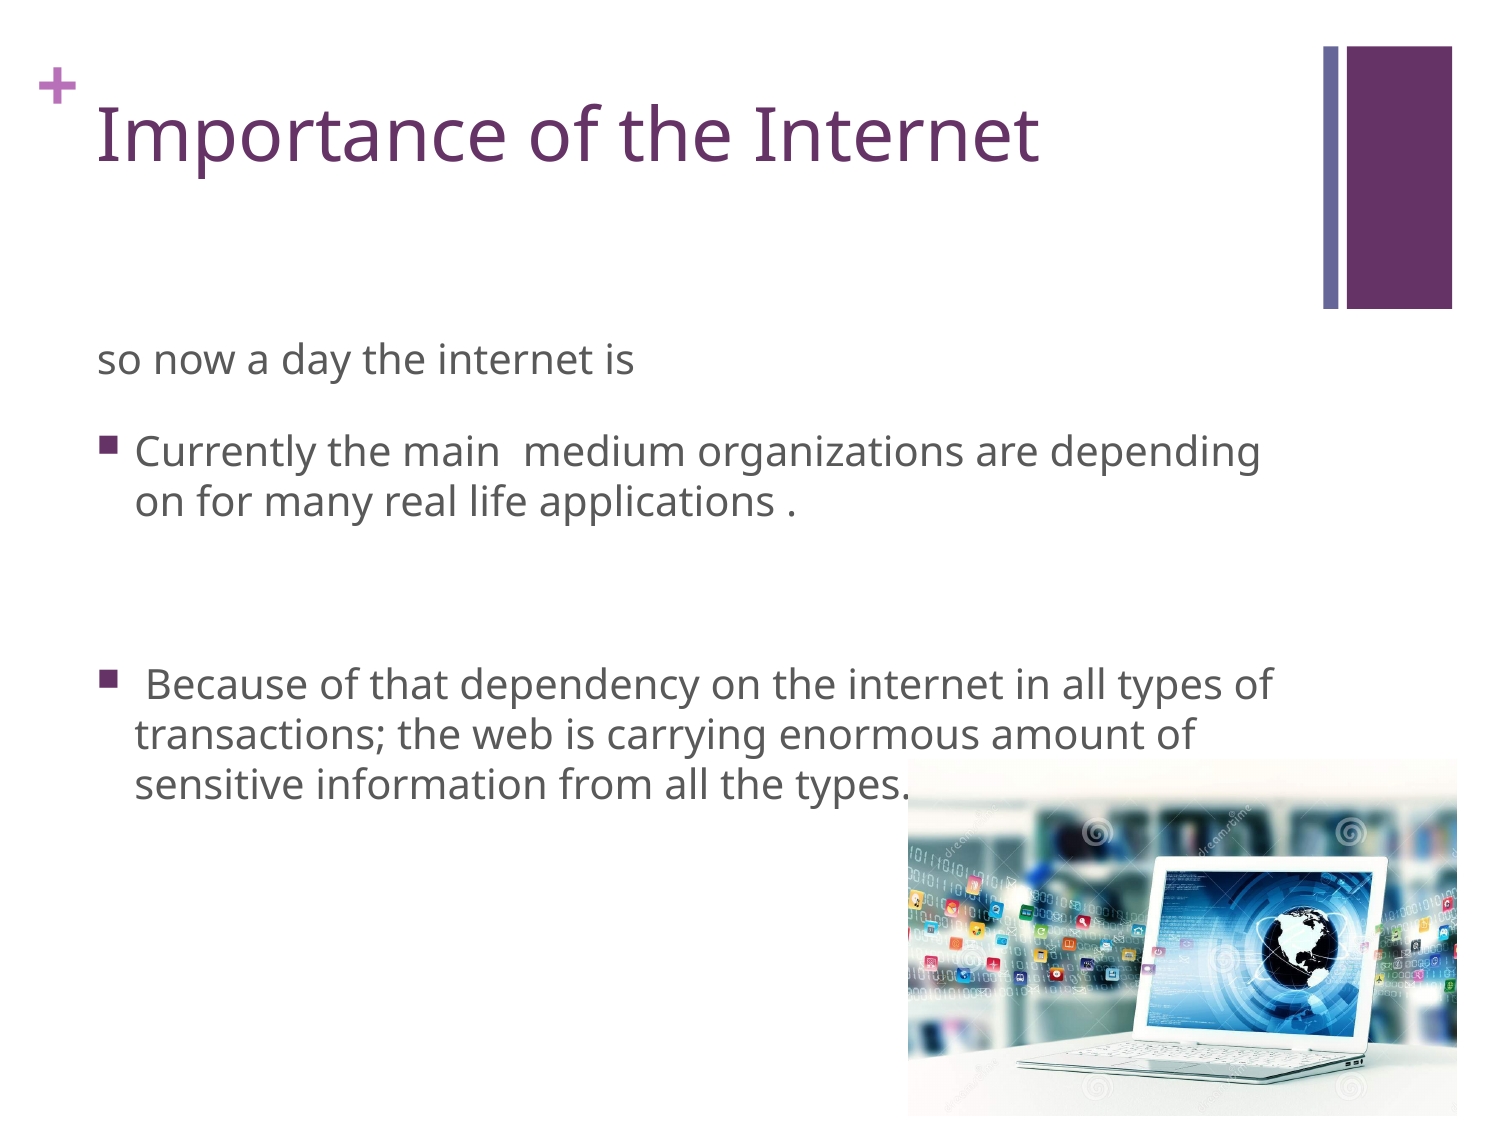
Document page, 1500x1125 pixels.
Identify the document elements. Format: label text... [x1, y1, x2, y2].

list so now a day the internet is Currently the main medium organizations are depending on for many real life applications . Because of that dependency on the internet in all types of transactions; the web is carrying enormous amount of sensitive information from all the types. [81, 324, 1322, 1005]
picture [907, 758, 1458, 1117]
title Importance of the Internet [81, 79, 1322, 263]
